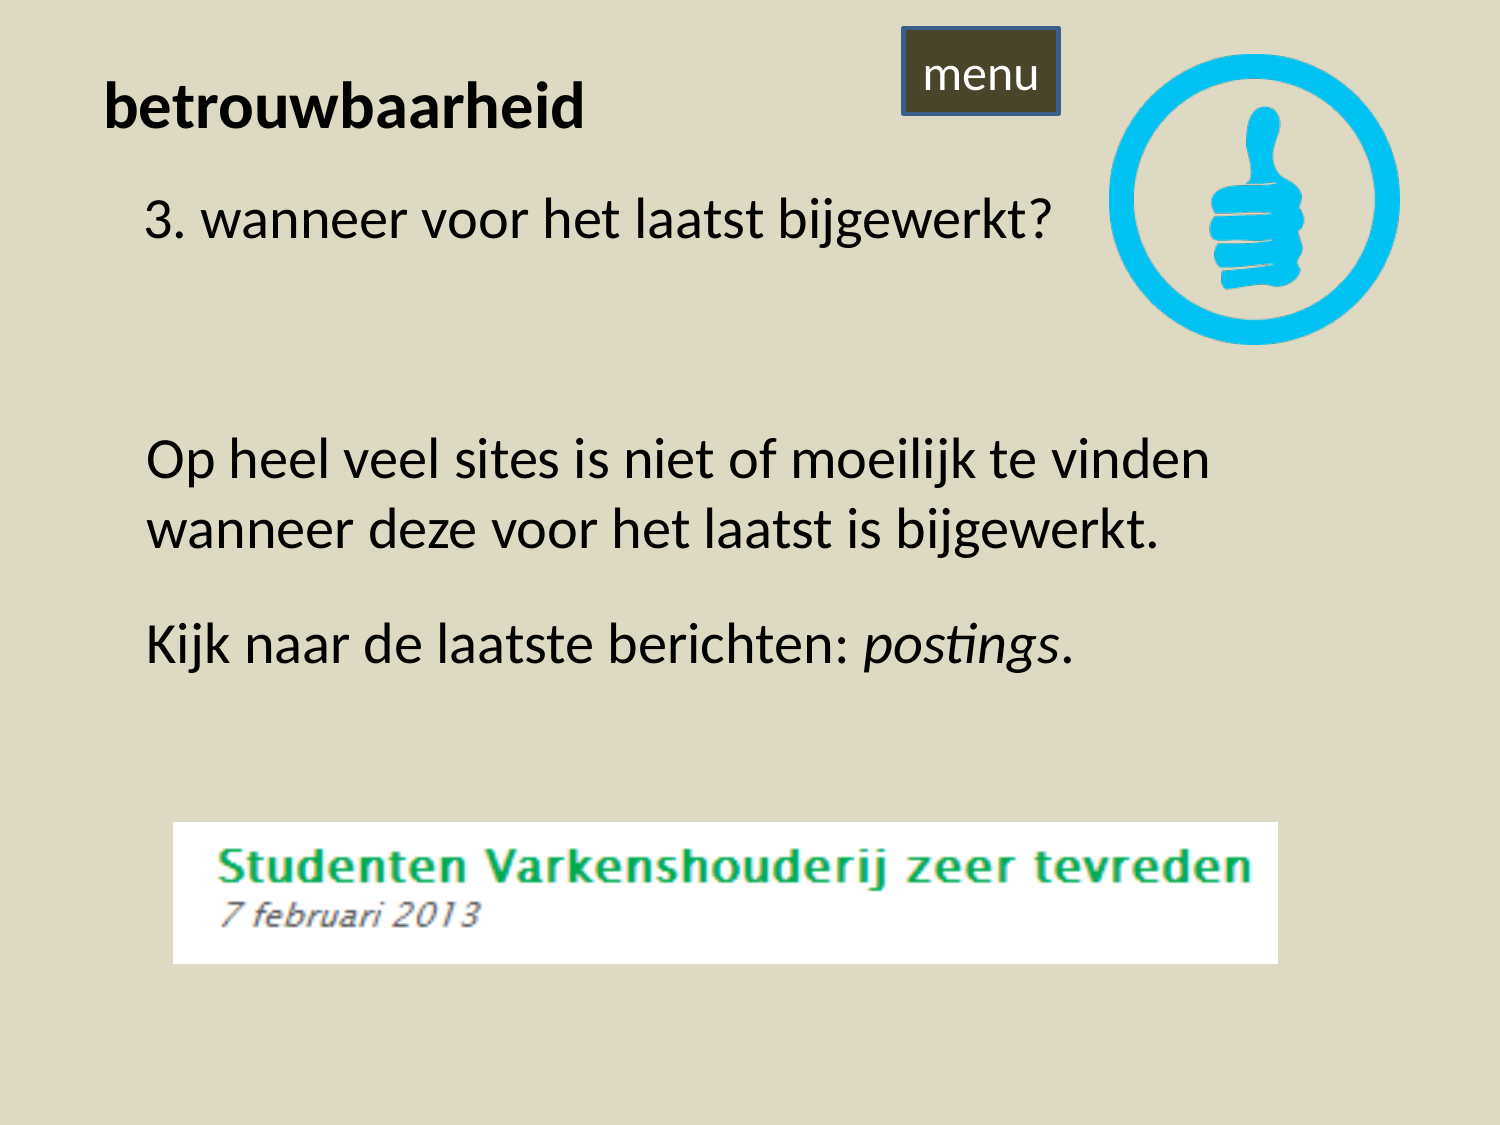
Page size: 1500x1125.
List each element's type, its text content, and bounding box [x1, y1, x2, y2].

picture [173, 822, 1278, 965]
picture [1109, 54, 1237, 182]
text_box betrouwbaarheid [88, 54, 632, 150]
text_box Op heel veel sites is niet of moeilijk te vinden wanneer deze voor het laatst is bijgewerkt. [131, 413, 1404, 568]
picture [1134, 79, 1375, 320]
picture [1271, 54, 1400, 188]
text_box menu [901, 26, 1061, 116]
text_box Kijk naar de laatste berichten: postings. [131, 597, 1404, 683]
picture [1109, 216, 1243, 345]
picture [1266, 211, 1400, 345]
text_box 3. wanneer voor het laatst bijgewerkt? [128, 172, 1093, 258]
